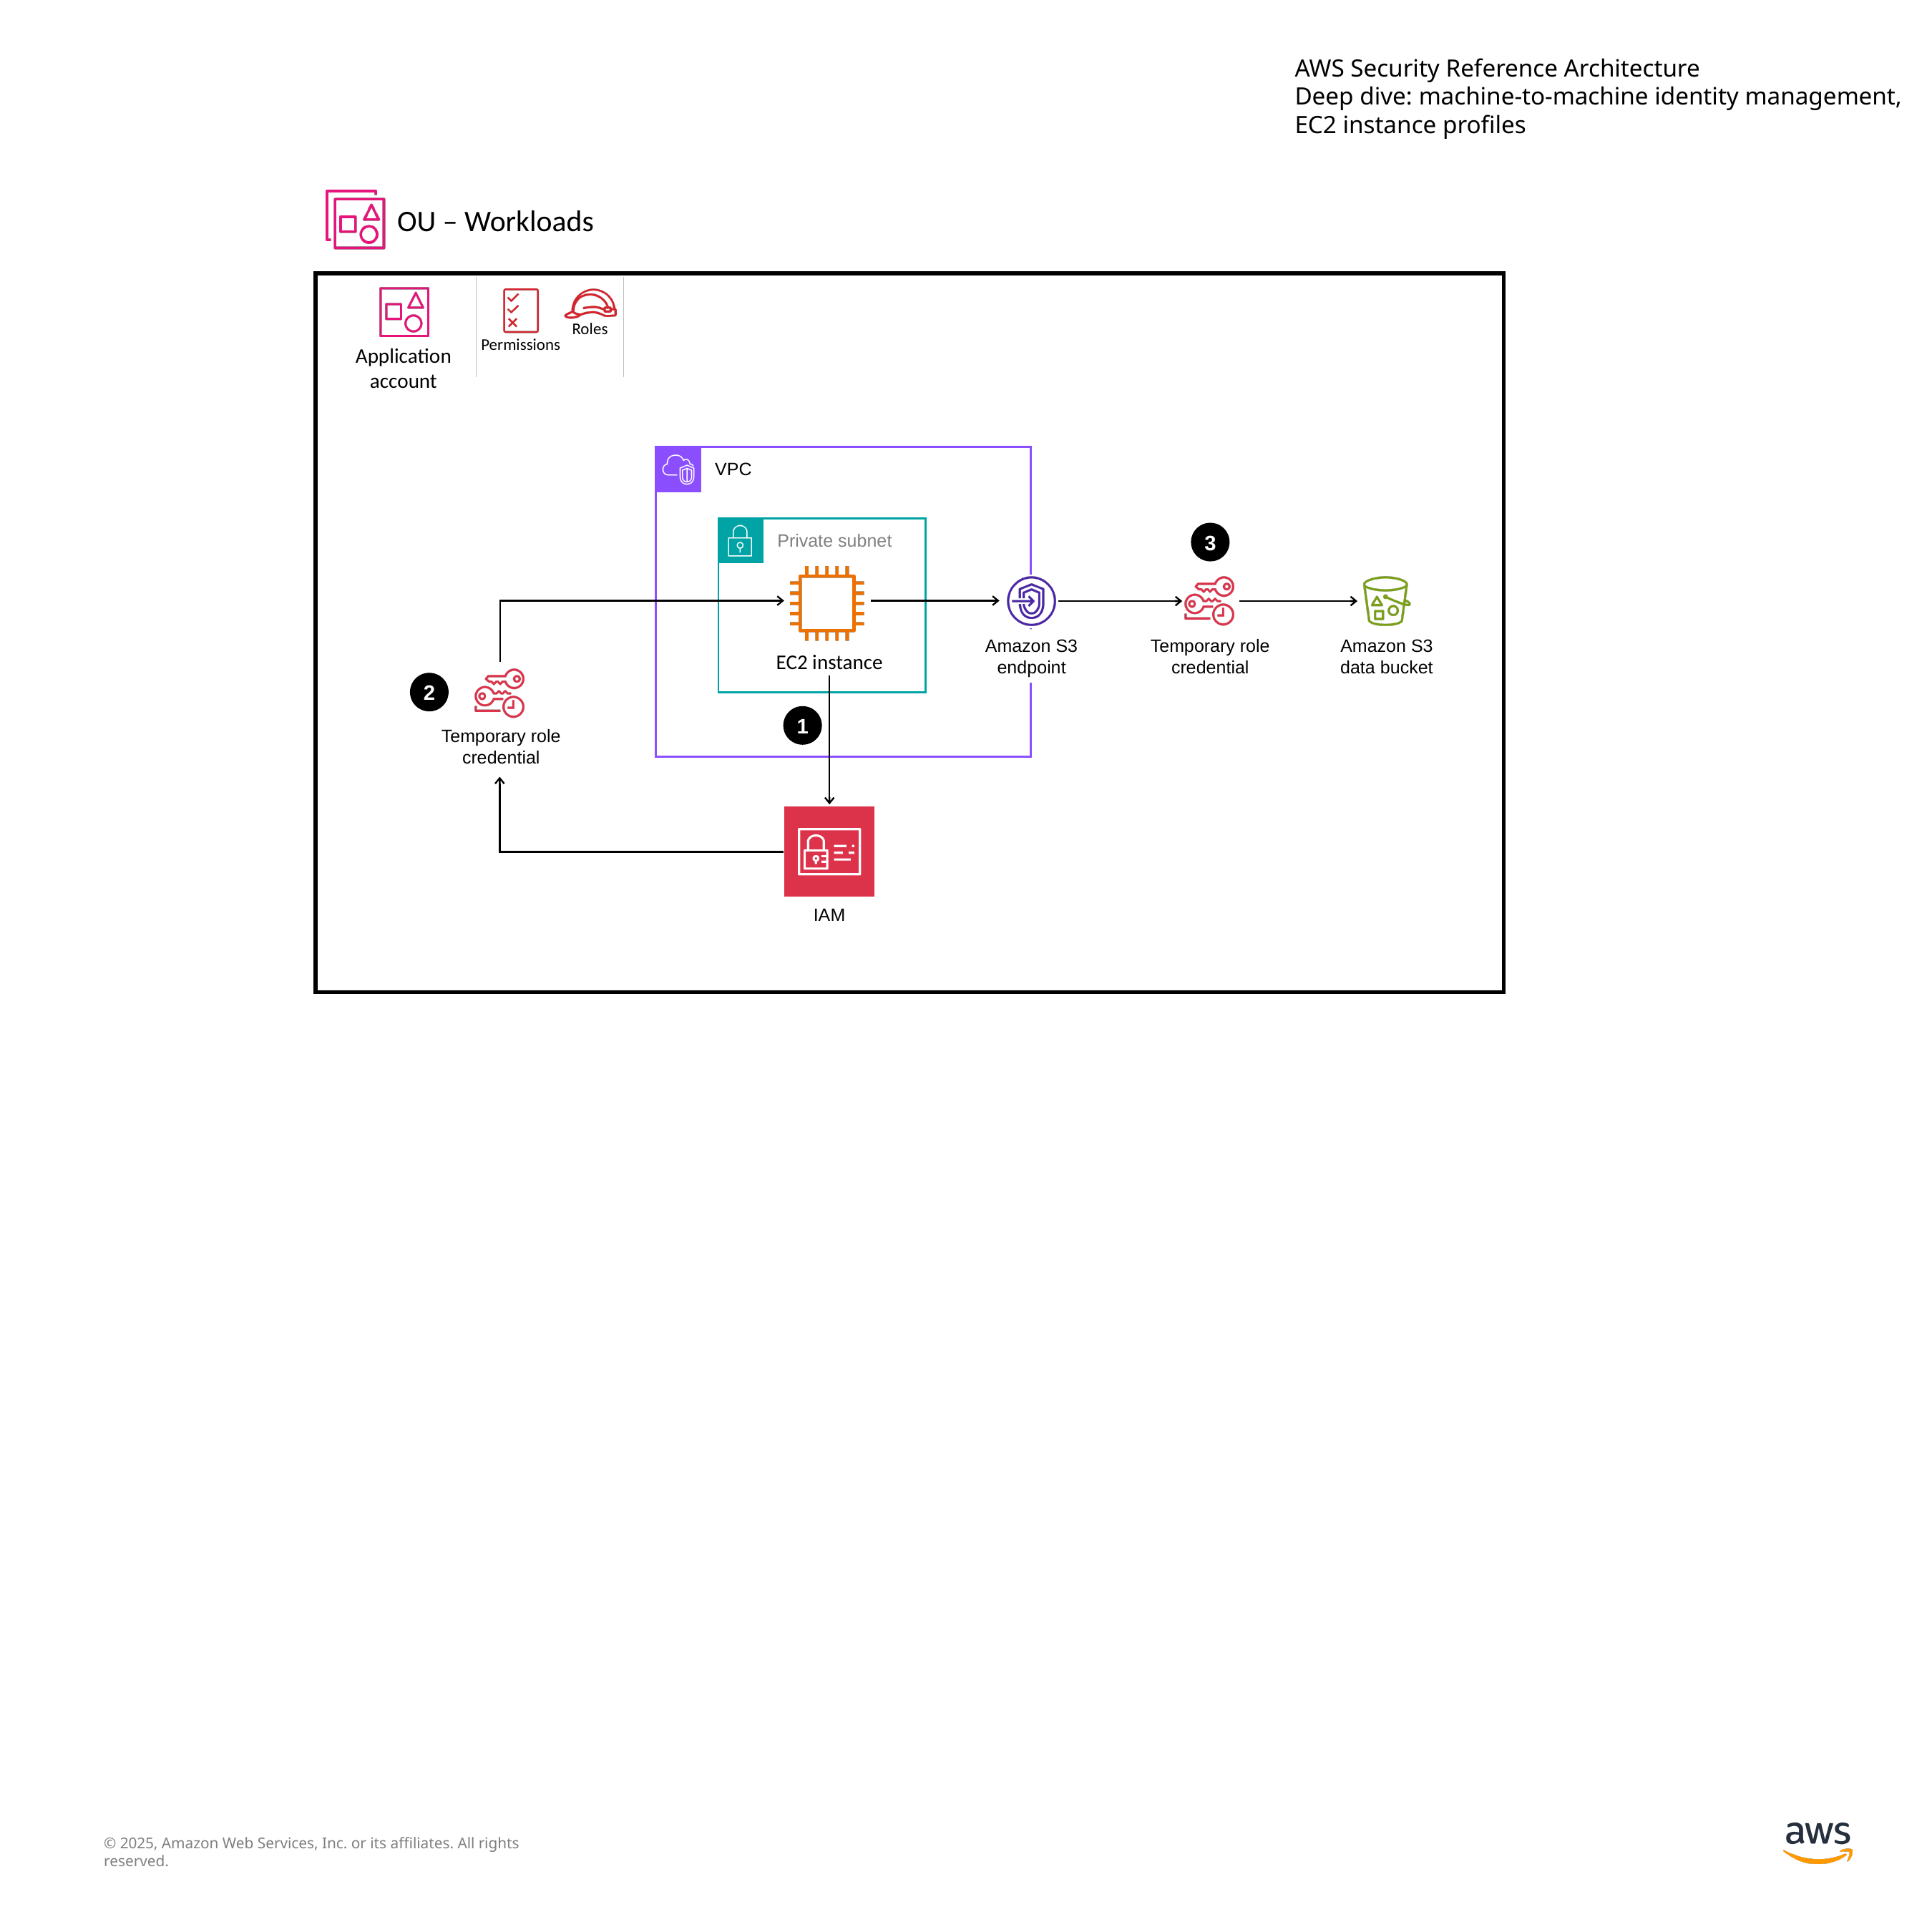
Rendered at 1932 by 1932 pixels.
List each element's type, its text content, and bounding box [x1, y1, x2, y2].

picture [1004, 574, 1058, 628]
text_box 1 [782, 705, 823, 746]
text_box IAM [789, 898, 870, 931]
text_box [624, 276, 628, 343]
text_box 2 [409, 672, 449, 713]
text_box Amazon S3 data bucket [1311, 629, 1463, 683]
text_box [315, 273, 1505, 993]
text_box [552, 276, 623, 343]
picture [655, 447, 701, 492]
text_box 3 [1190, 522, 1231, 562]
text_box [499, 600, 718, 662]
text_box Temporary role credential [1122, 629, 1298, 683]
text_box OU – Workloads [388, 196, 664, 243]
text_box [494, 776, 784, 852]
picture [786, 562, 867, 644]
text_box AWS Security Reference Architecture Deep dive: machine-to-machine identity management, EC2 instance profiles [1284, 47, 1921, 144]
picture [472, 666, 527, 721]
text_box Amazon S3 endpoint [967, 629, 1097, 683]
picture [1360, 574, 1414, 628]
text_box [718, 518, 926, 693]
picture [1182, 574, 1236, 628]
picture [323, 187, 388, 252]
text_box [323, 285, 484, 399]
text_box Temporary role credential [413, 719, 589, 773]
picture [784, 806, 874, 897]
picture [1783, 1823, 1853, 1864]
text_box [484, 287, 587, 360]
